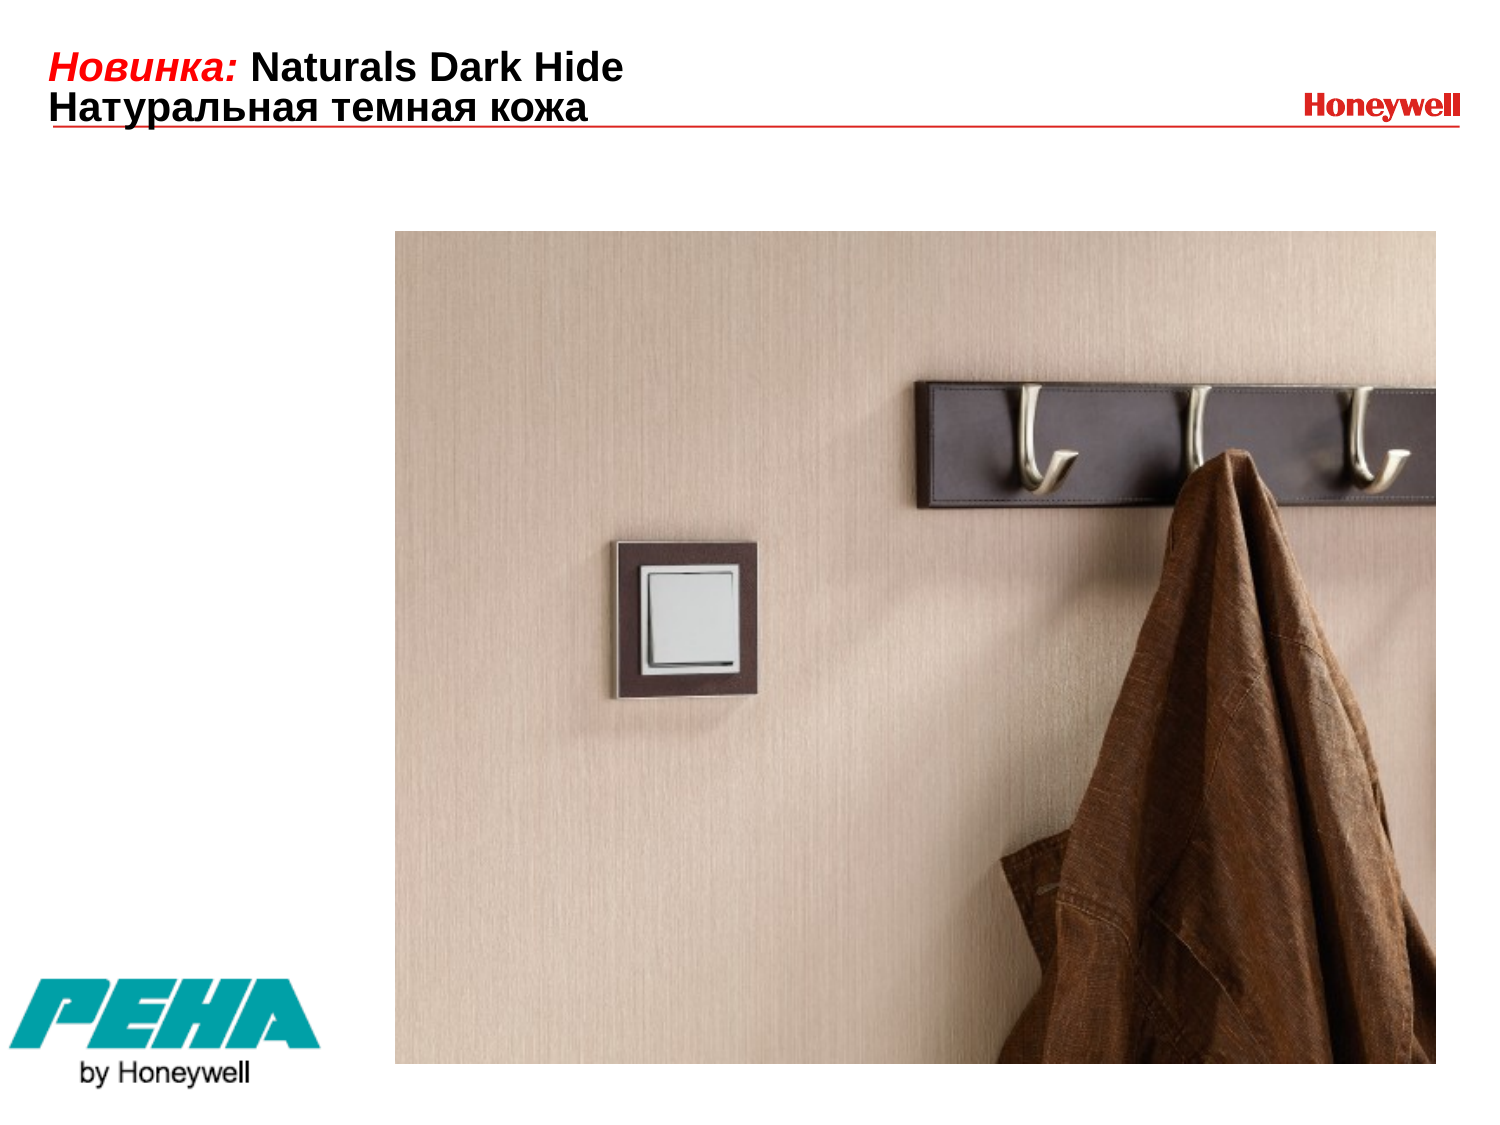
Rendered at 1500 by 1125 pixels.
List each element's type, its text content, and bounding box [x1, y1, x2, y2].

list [395, 231, 1436, 1064]
picture [0, 954, 374, 1125]
title Новинка: Naturals Dark Hide Натуральная темная кожа [47, 49, 1358, 137]
